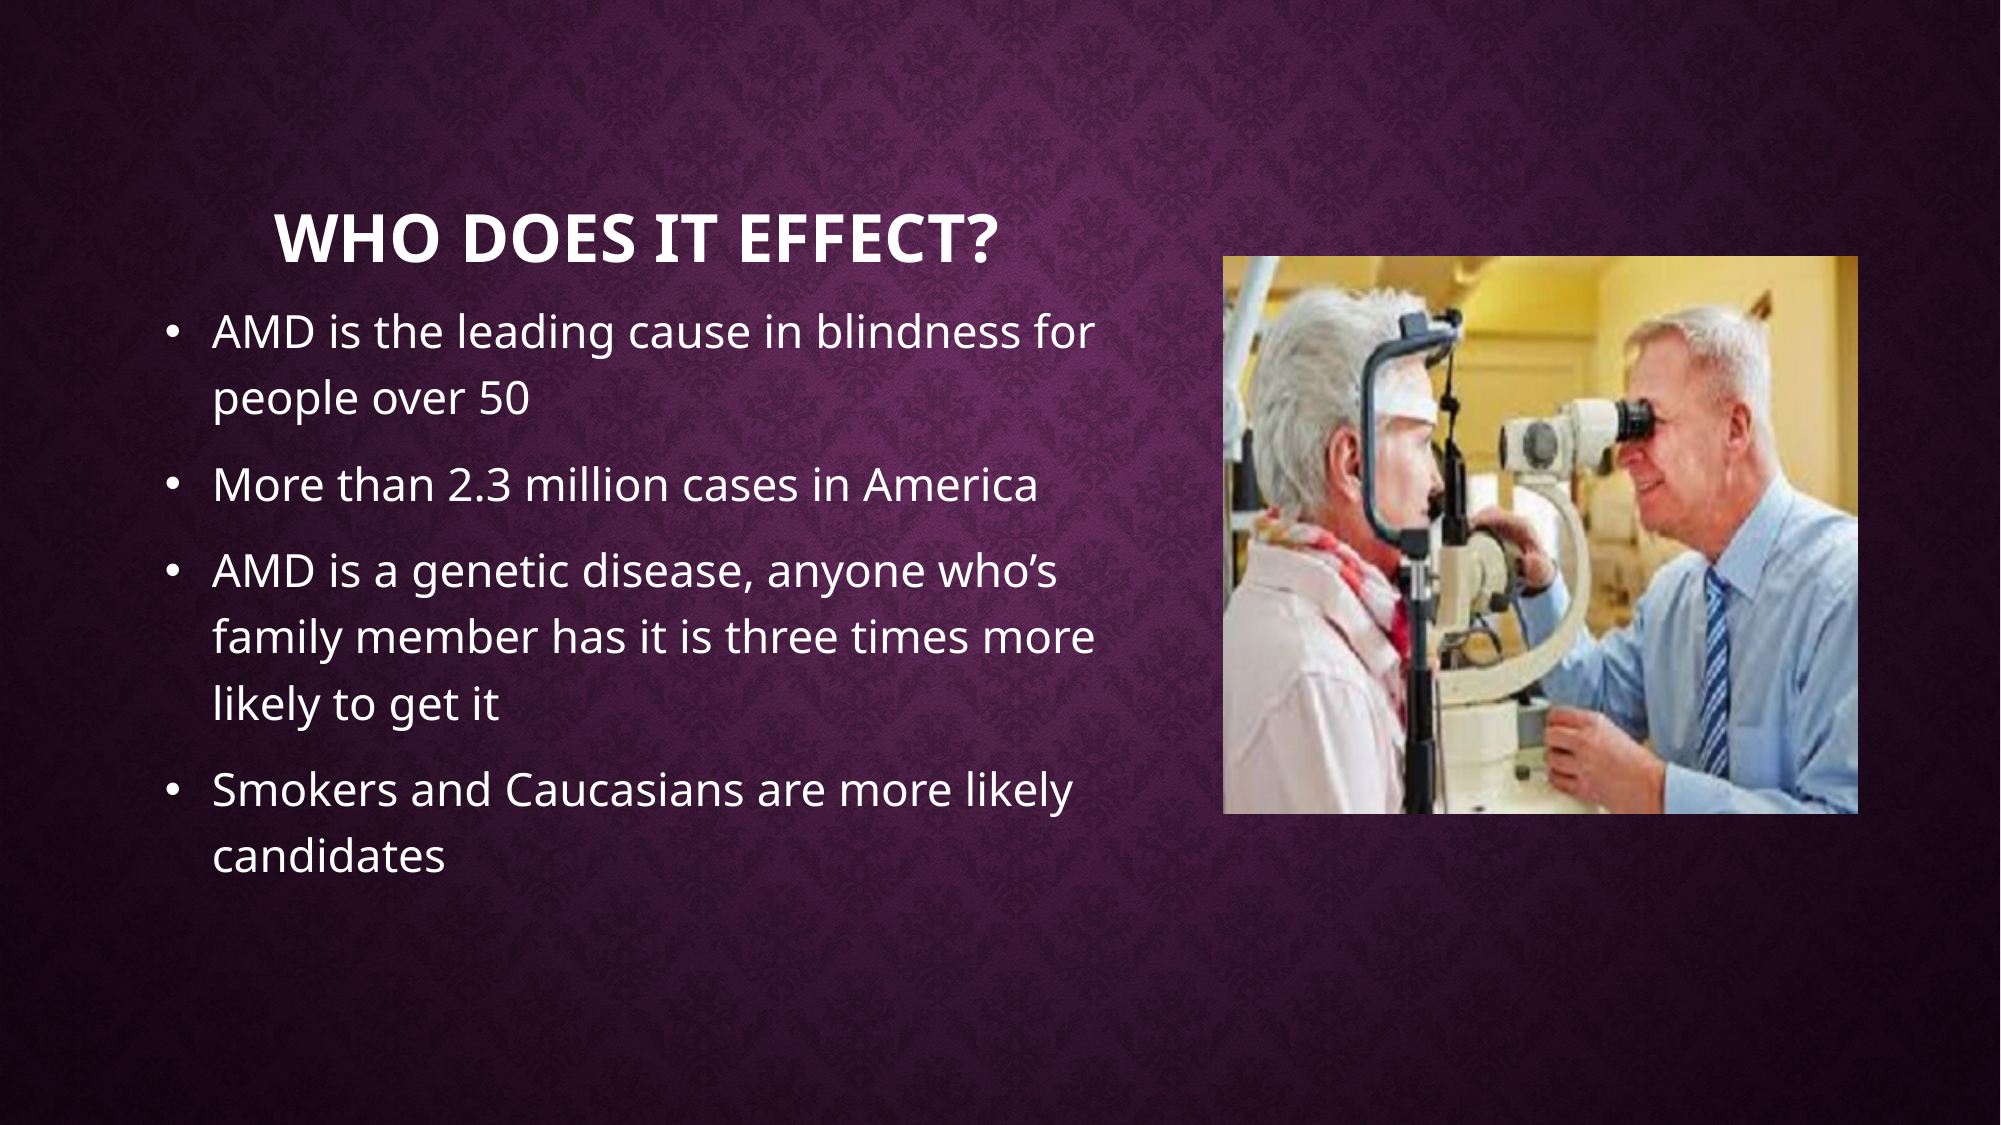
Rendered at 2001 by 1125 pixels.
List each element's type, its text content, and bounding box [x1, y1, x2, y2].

list AMD is the leading cause in blindness for people over 50 More than 2.3 million cases in America AMD is a genetic disease, anyone who’s family member has it is three times more likely to get it Smokers and Caucasians are more likely candidates [149, 284, 1124, 950]
picture [1222, 256, 1859, 815]
title Who does it effect? [150, 99, 1124, 284]
